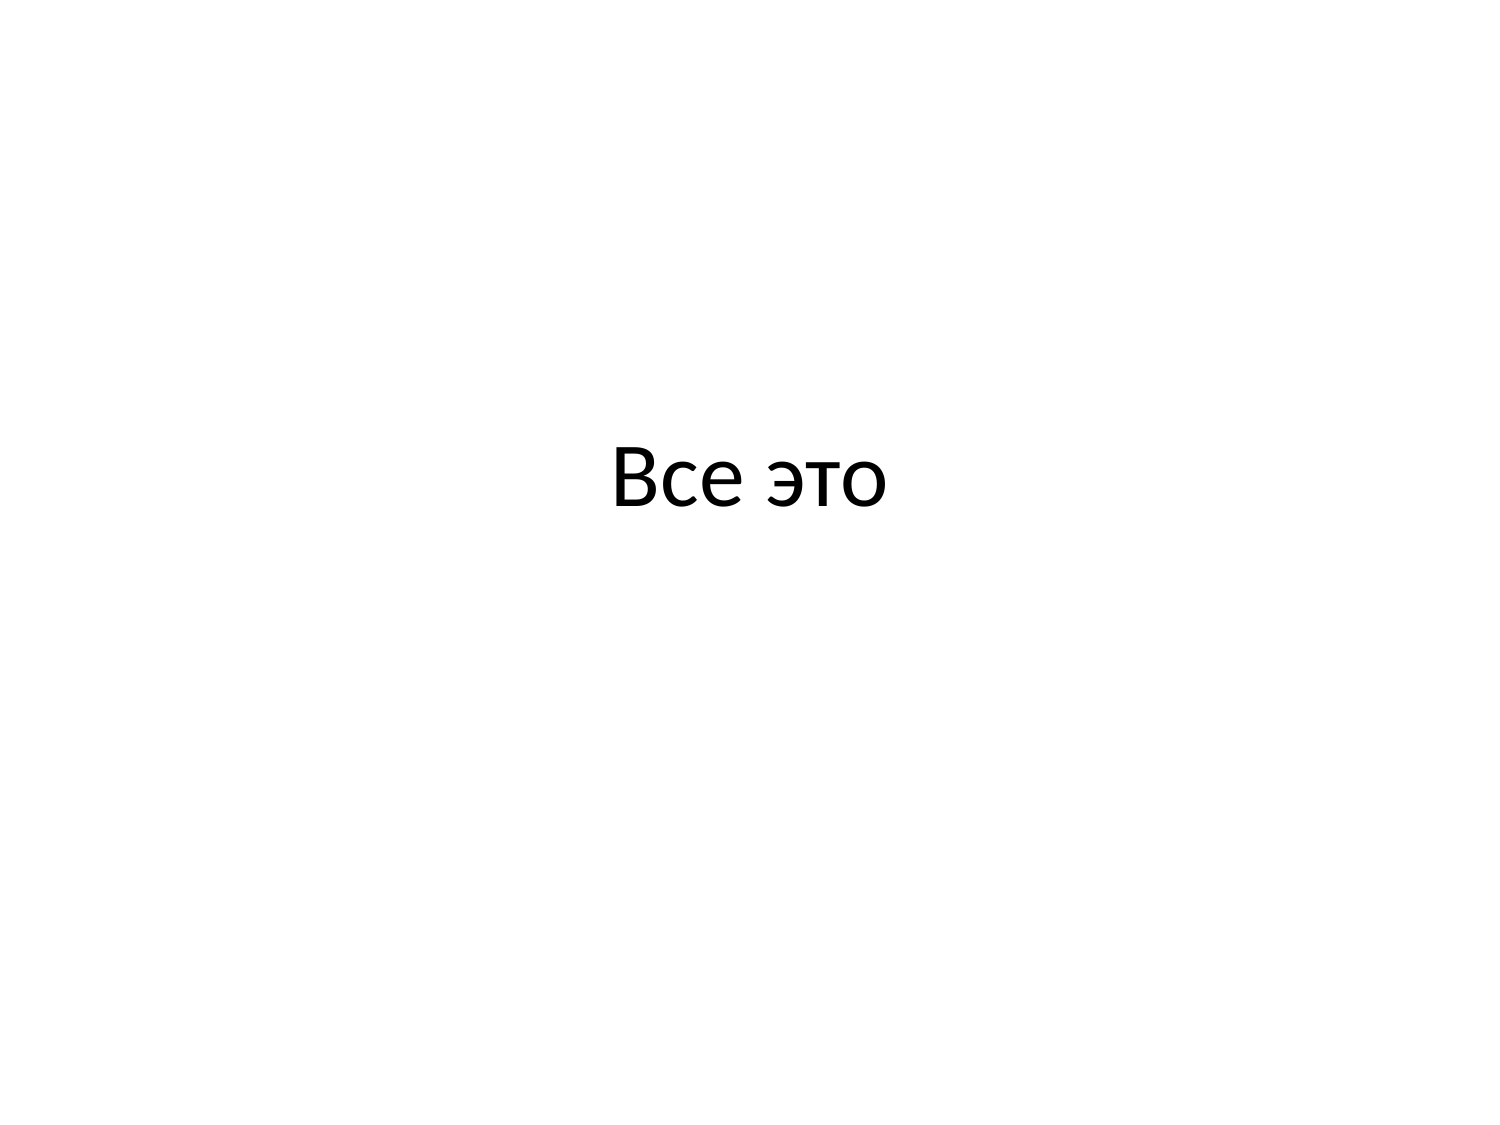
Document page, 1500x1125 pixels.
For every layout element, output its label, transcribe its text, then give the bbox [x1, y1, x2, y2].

title Все это [112, 349, 1388, 591]
